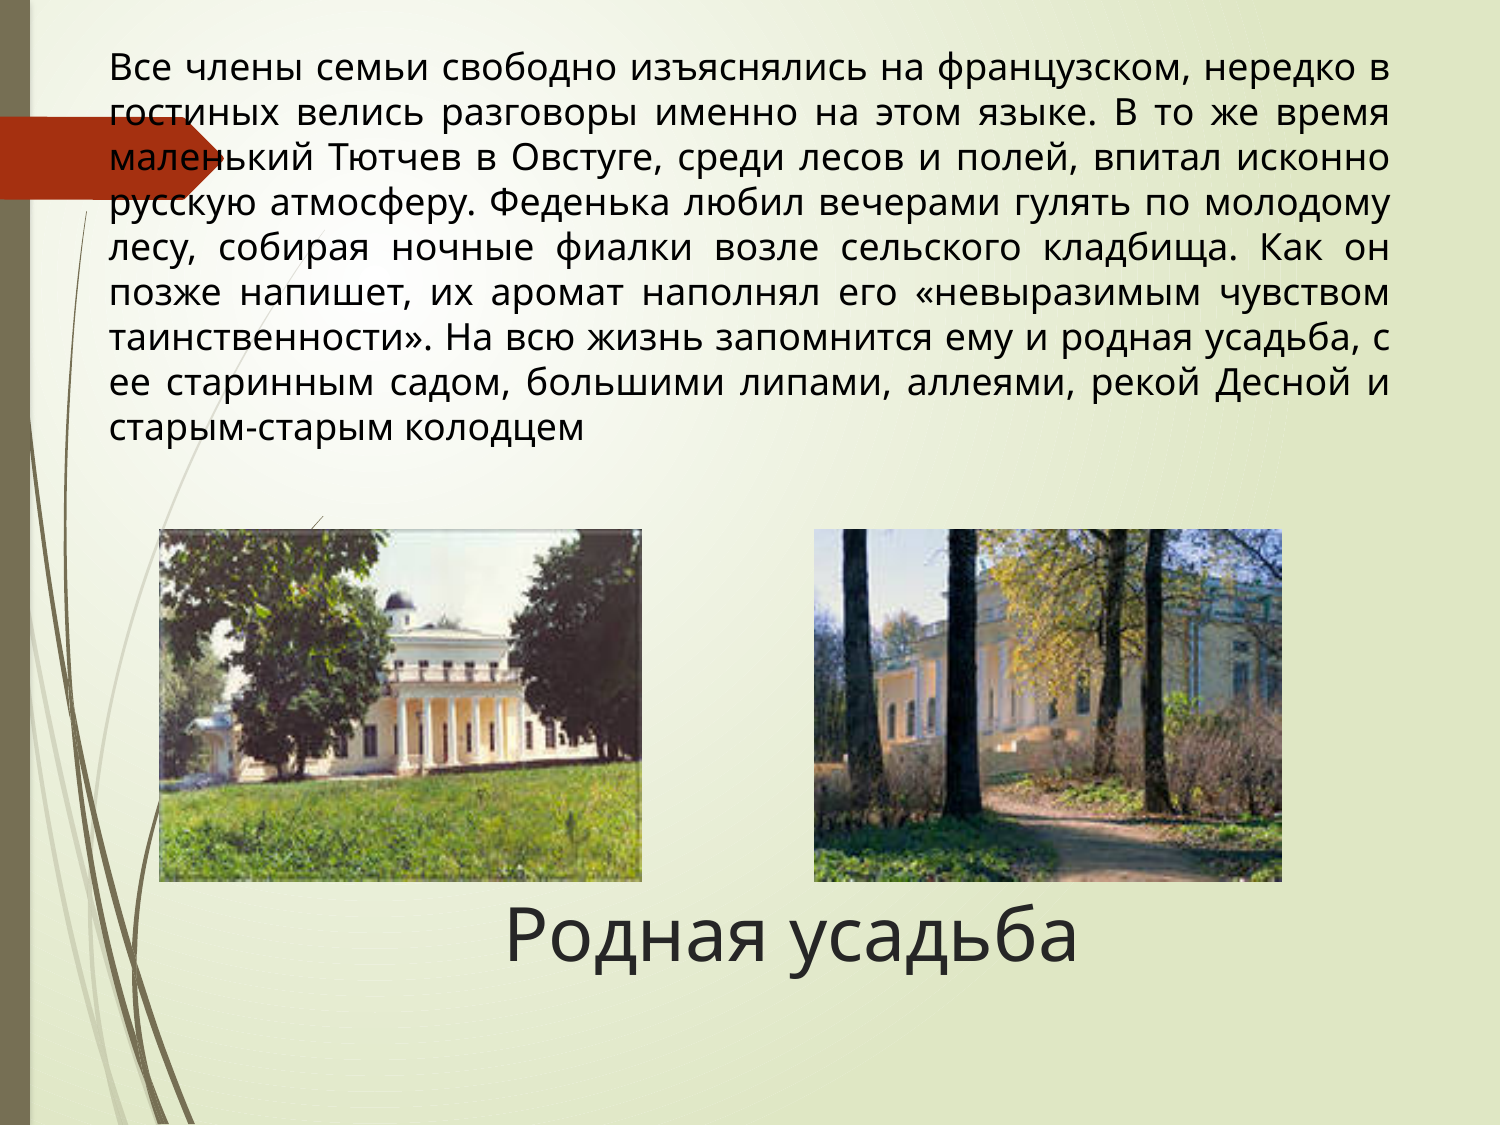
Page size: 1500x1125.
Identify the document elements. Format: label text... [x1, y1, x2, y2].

text_box Все члены семьи свободно изъяснялись на французском, нередко в гостиных велись разговоры именно на этом языке. В то же время маленький Тютчев в Овстуге, среди лесов и полей, впитал исконно русскую атмосферу. Феденька любил вечерами гулять по молодому лесу, собирая ночные фиалки возле сельского кладбища. Как он позже напишет, их аромат наполнял его «невыразимым чувством таинственности». На всю жизнь запомнится ему и родная усадьба, с ее старинным садом, большими липами, аллеями, рекой Десной и старым-старым колодцем [93, 35, 1407, 455]
title Родная усадьба [117, 878, 1468, 1008]
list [159, 529, 642, 882]
picture [813, 529, 1282, 882]
